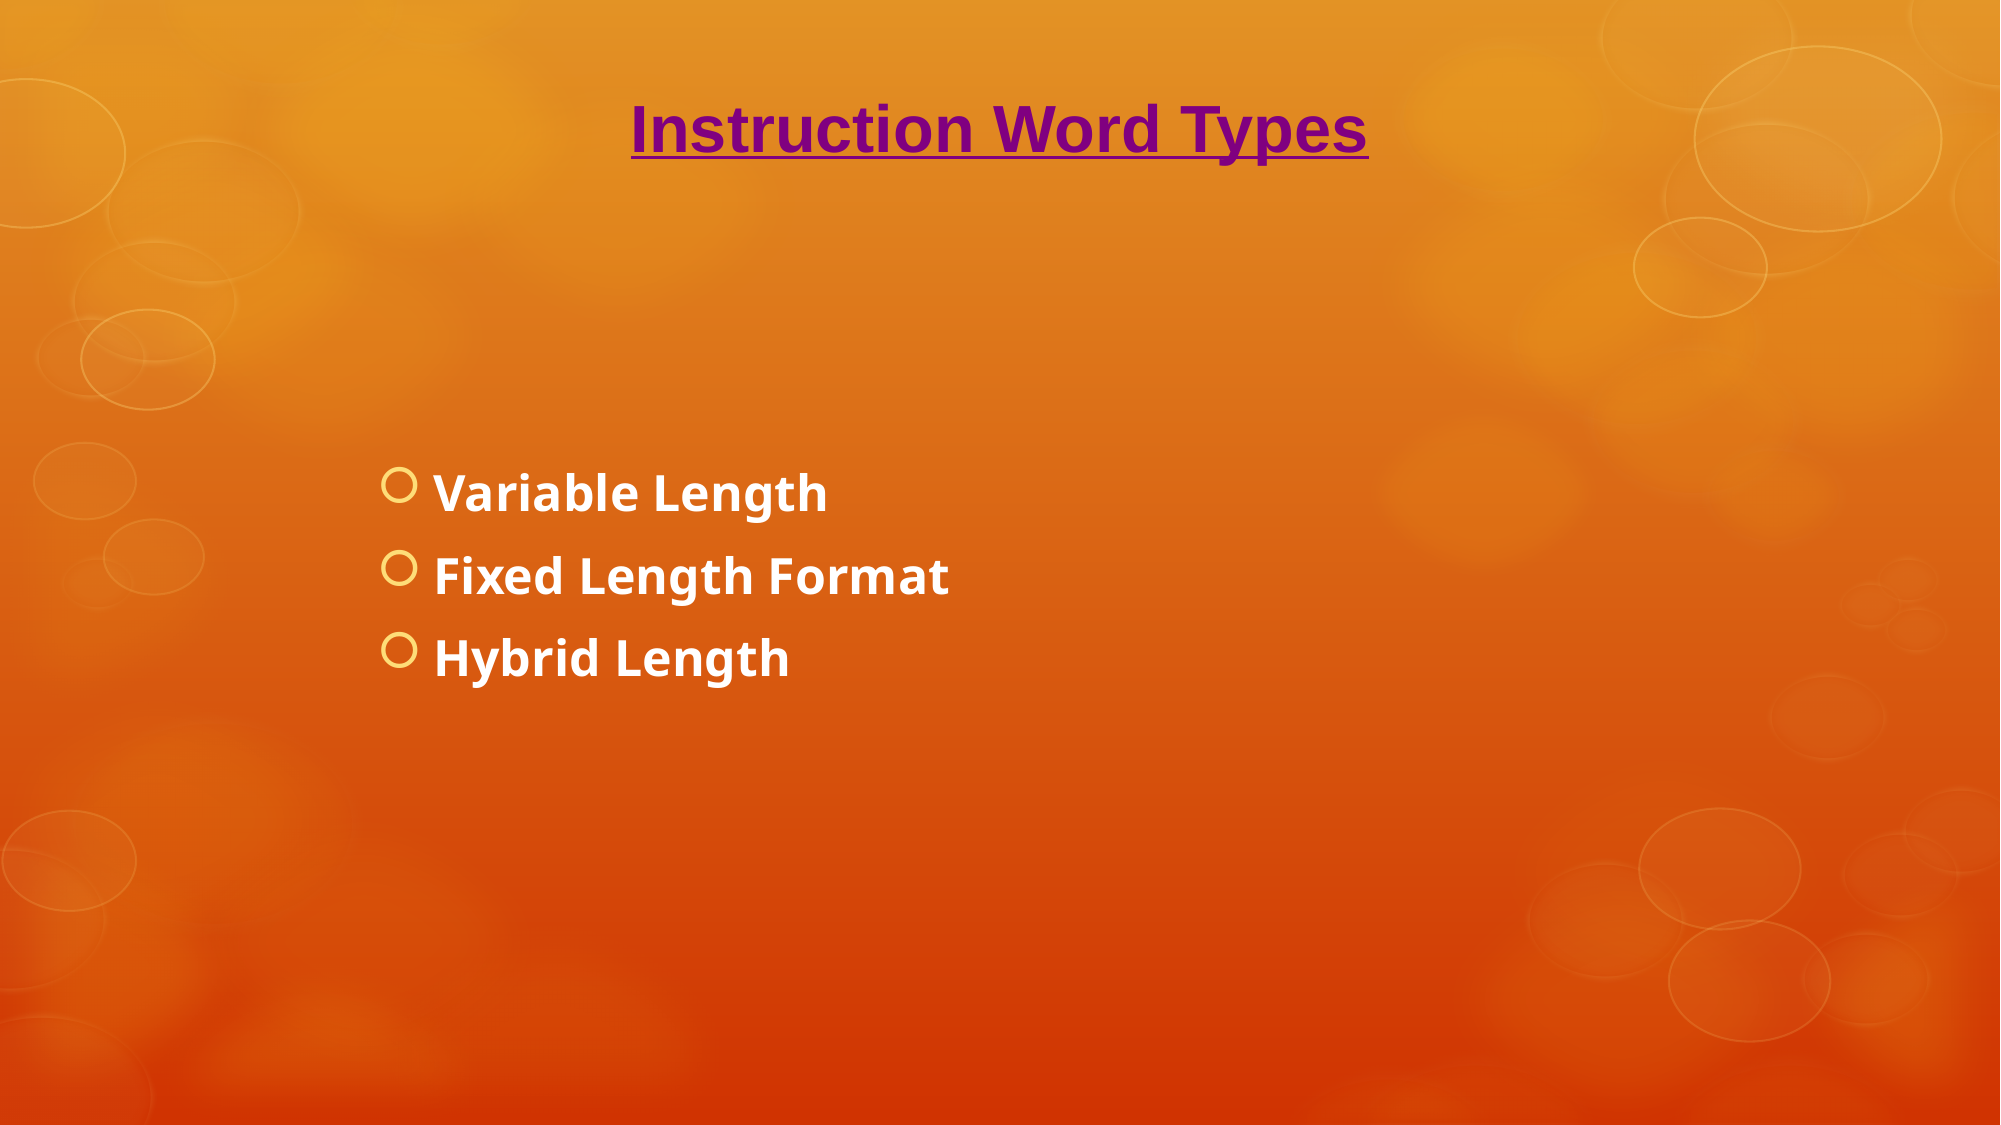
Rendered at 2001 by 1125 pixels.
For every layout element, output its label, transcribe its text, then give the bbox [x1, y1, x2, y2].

list Variable Length Fixed Length Format Hybrid Length [362, 208, 1674, 1024]
text_box Instruction Word Types [249, 78, 1750, 173]
